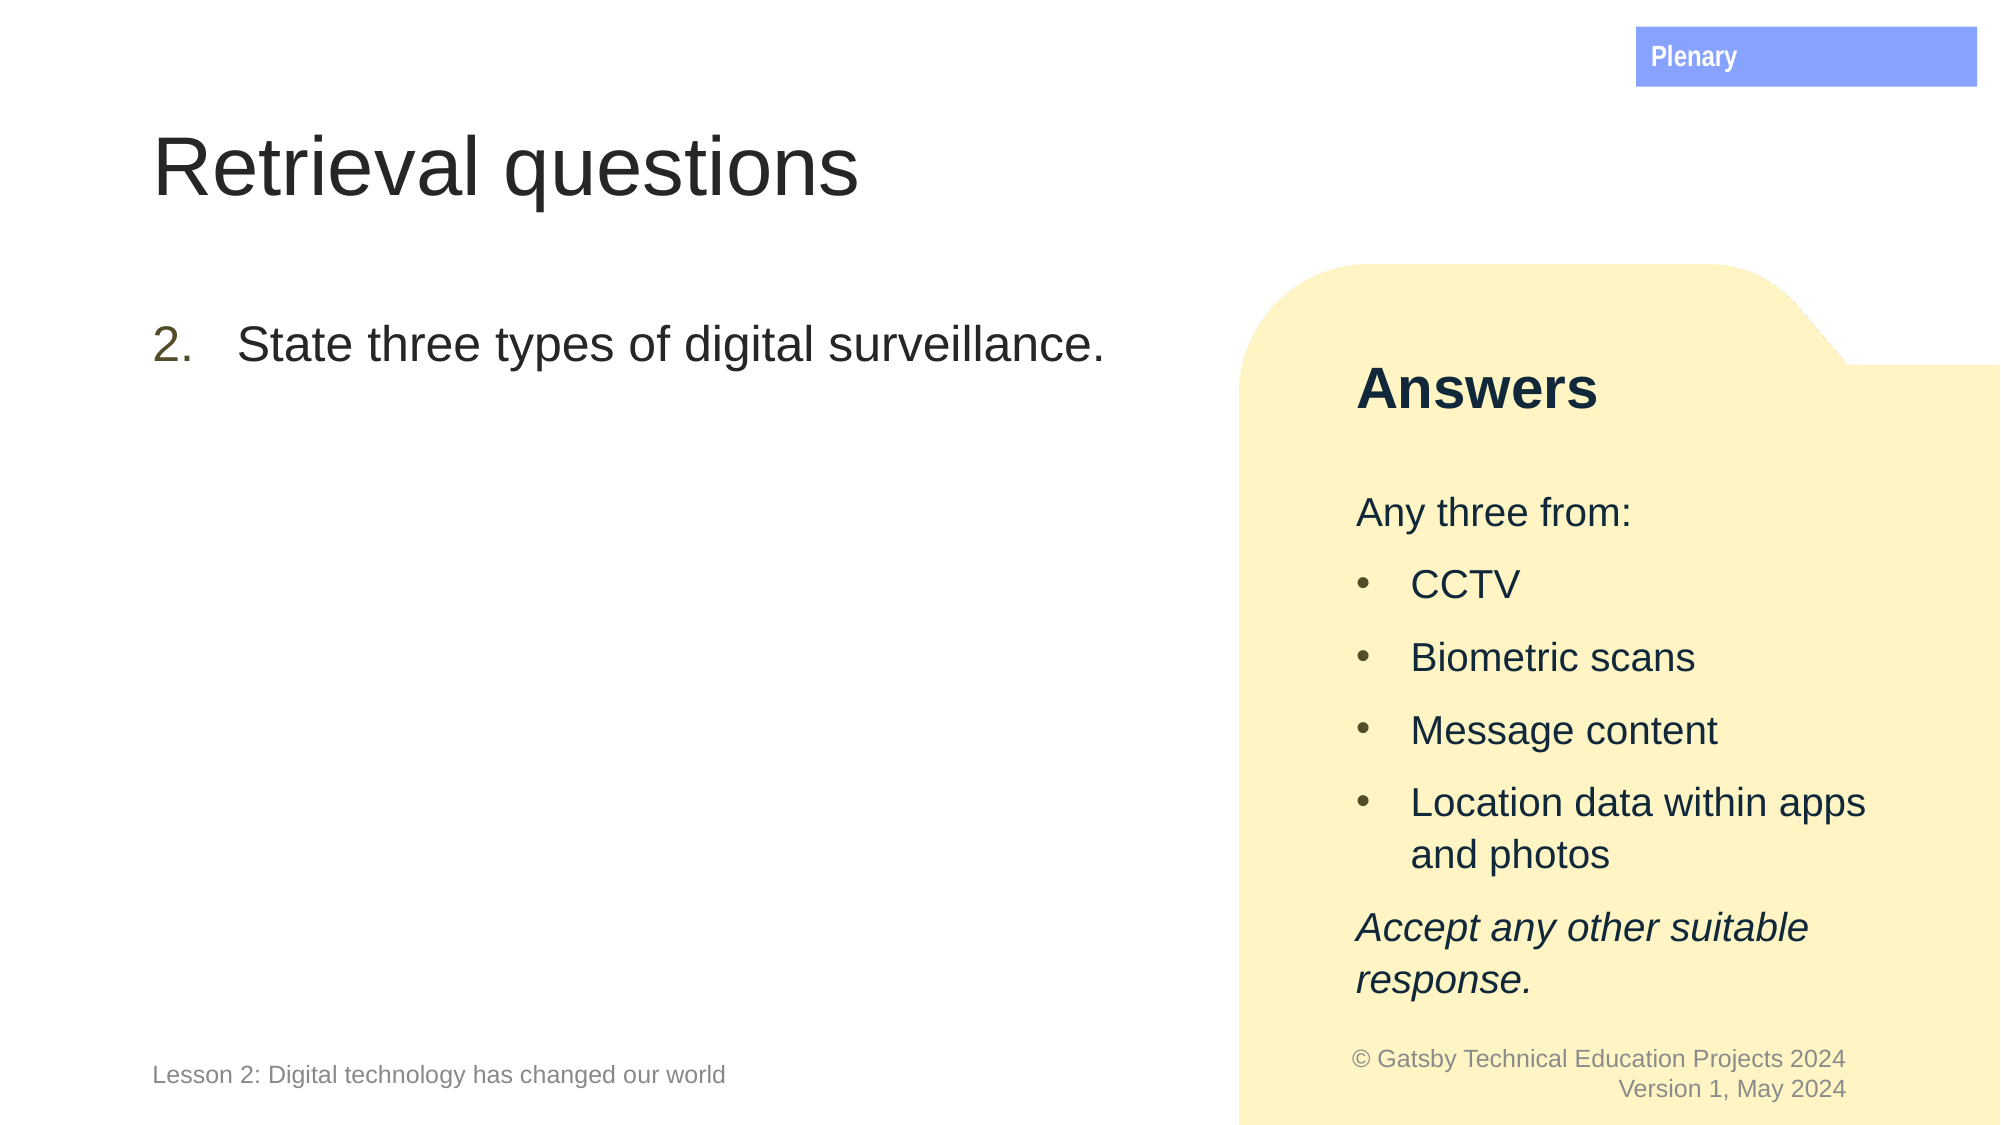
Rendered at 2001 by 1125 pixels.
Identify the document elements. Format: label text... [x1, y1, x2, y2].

list Plenary [1636, 26, 1978, 87]
list Any three from: CCTV Biometric scans Message content Location data within apps and photos Accept any other suitable response. [1341, 474, 1917, 1014]
title Retrieval questions [137, 59, 1863, 278]
list Answers [1341, 337, 1783, 440]
list Lesson 2: Digital technology has changed our world [137, 1042, 829, 1103]
picture [1239, 264, 2000, 1125]
list State three types of digital surveillance. [137, 299, 1188, 1014]
